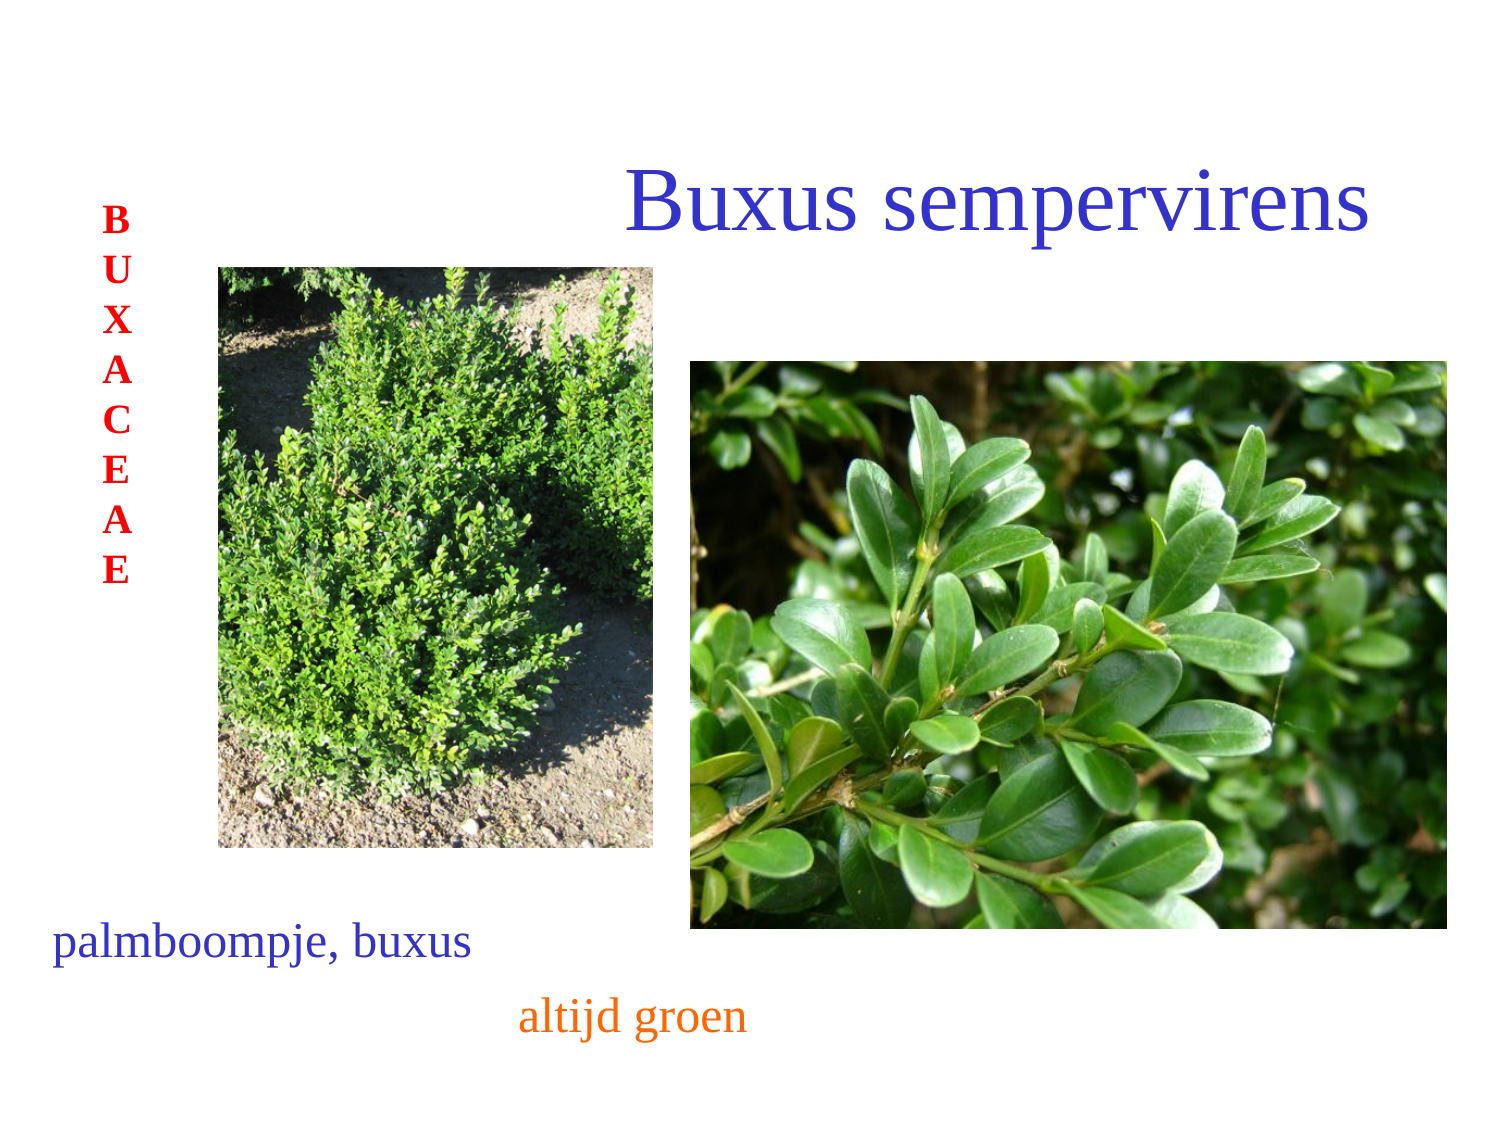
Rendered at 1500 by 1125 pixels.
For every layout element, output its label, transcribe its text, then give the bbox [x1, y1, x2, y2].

text_box altijd groen [50, 975, 763, 1050]
picture [690, 361, 1448, 929]
text_box BUXACEAE [87, 184, 150, 600]
title Buxus sempervirens [112, 99, 1388, 288]
text_box palmboompje, buxus [37, 899, 1100, 975]
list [218, 266, 653, 848]
